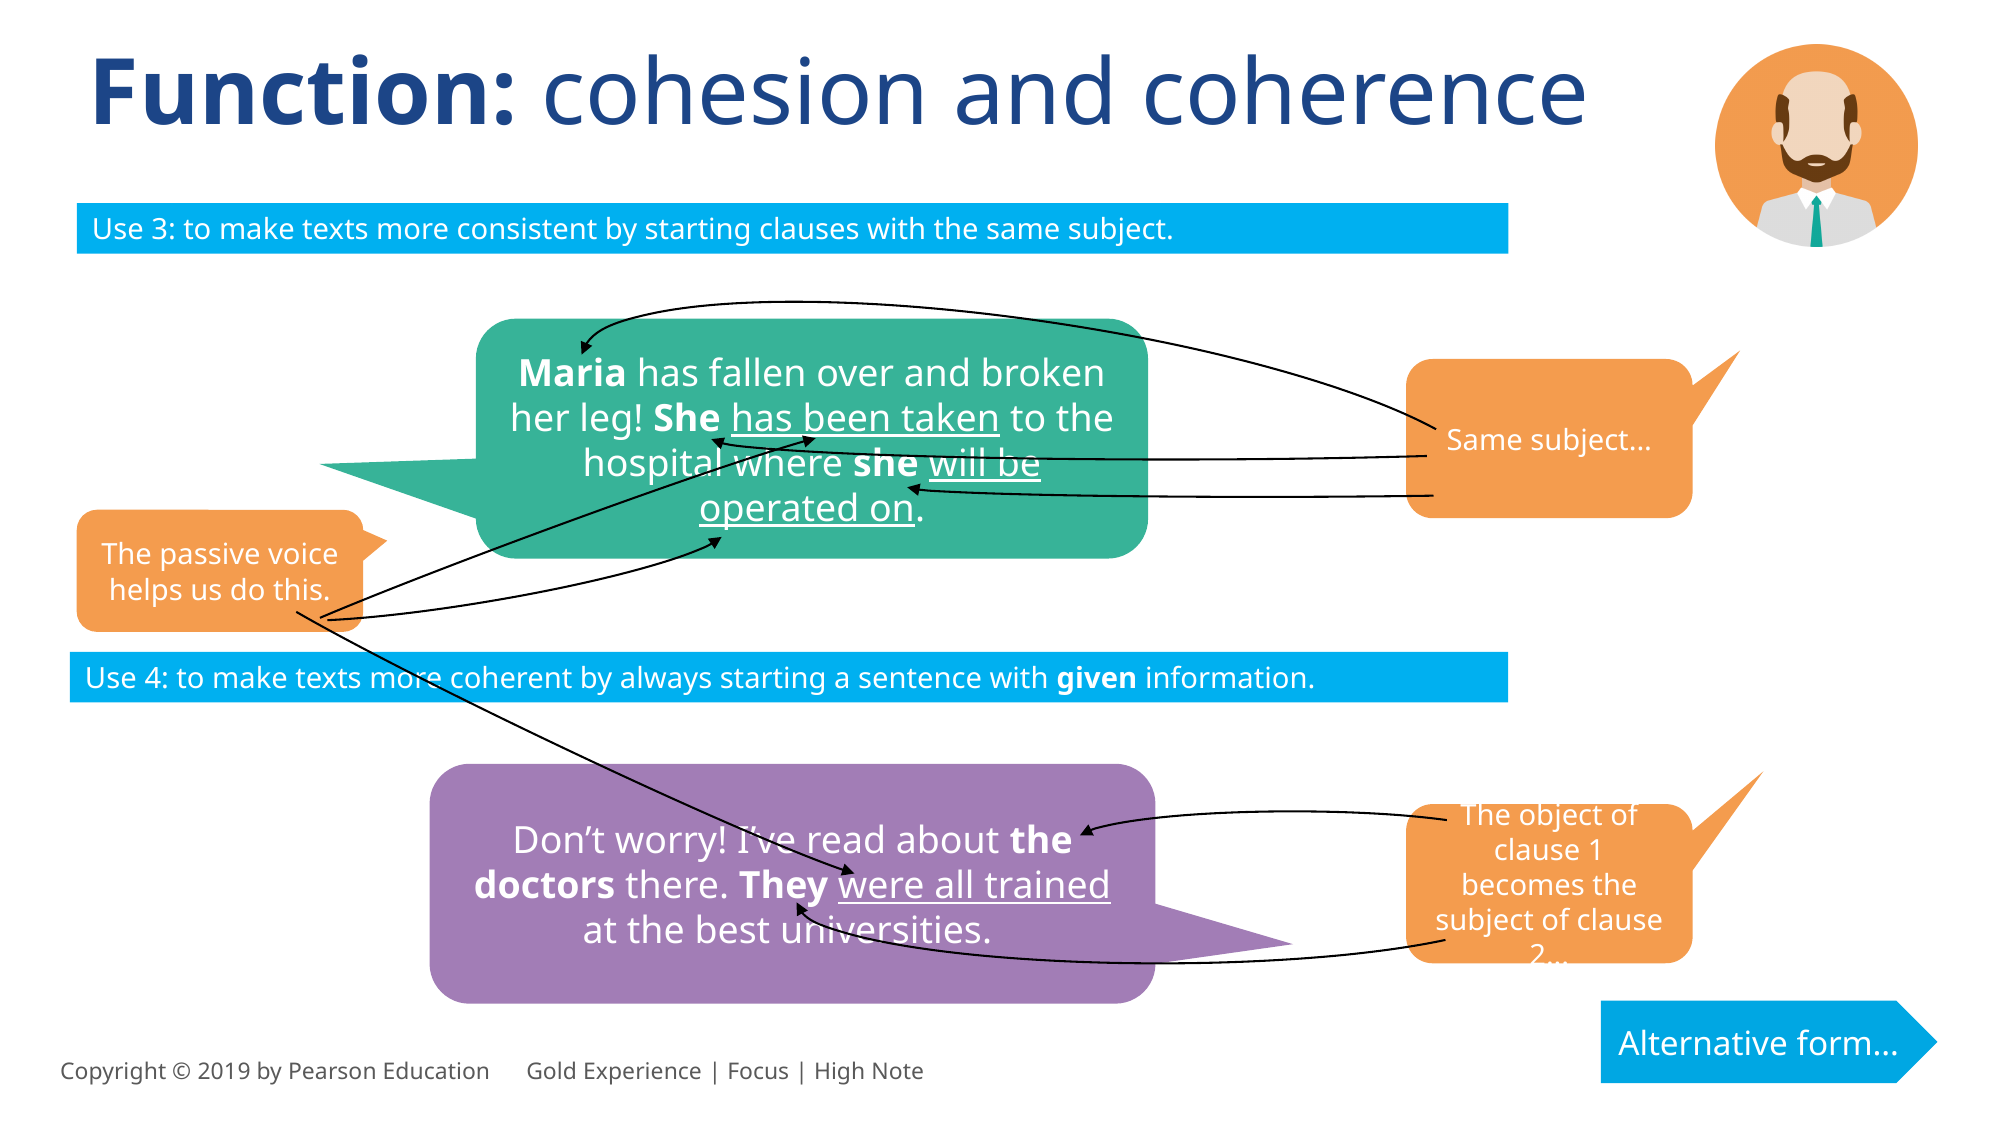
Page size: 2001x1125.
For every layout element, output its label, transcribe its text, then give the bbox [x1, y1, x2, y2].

text_box [711, 437, 803, 450]
text_box Alternative form… [1600, 1000, 1938, 1084]
text_box Maria has fallen over and broken her leg! She has been taken to the hospital where she will be operated on. [503, 451, 1149, 559]
text_box The object of clause 1 becomes the subject of clause 2... [1406, 771, 1764, 964]
text_box Same subject... [1406, 350, 1741, 519]
text_box [785, 438, 1427, 460]
text_box Use 3: to make texts more consistent by starting clauses with the same subject. [76, 203, 1509, 254]
text_box [296, 611, 855, 876]
text_box Use 4: to make texts more coherent by always starting a sentence with given information. [69, 651, 468, 703]
text_box [327, 536, 722, 621]
text_box [1079, 811, 1447, 841]
text_box Don’t worry! I’ve read about the doctors there. They were all trained at the best universities. [429, 763, 1156, 1004]
text_box The passive voice helps us do this. [76, 509, 388, 632]
text_box Use 4: to make texts more coherent by always starting a sentence with given information. [388, 651, 1509, 703]
text_box Function: cohesion and coherence [73, 37, 1716, 170]
text_box [796, 902, 1446, 964]
text_box [580, 301, 1437, 430]
text_box Maria has fallen over and broken her leg! She has been taken to the hospital where she will be operated on. [319, 318, 1149, 550]
text_box [319, 435, 816, 618]
footer Copyright © 2019 by Pearson Education Gold Experience | Focus | High Note [45, 1040, 1084, 1101]
text_box [907, 483, 1434, 497]
picture [1715, 44, 1919, 248]
